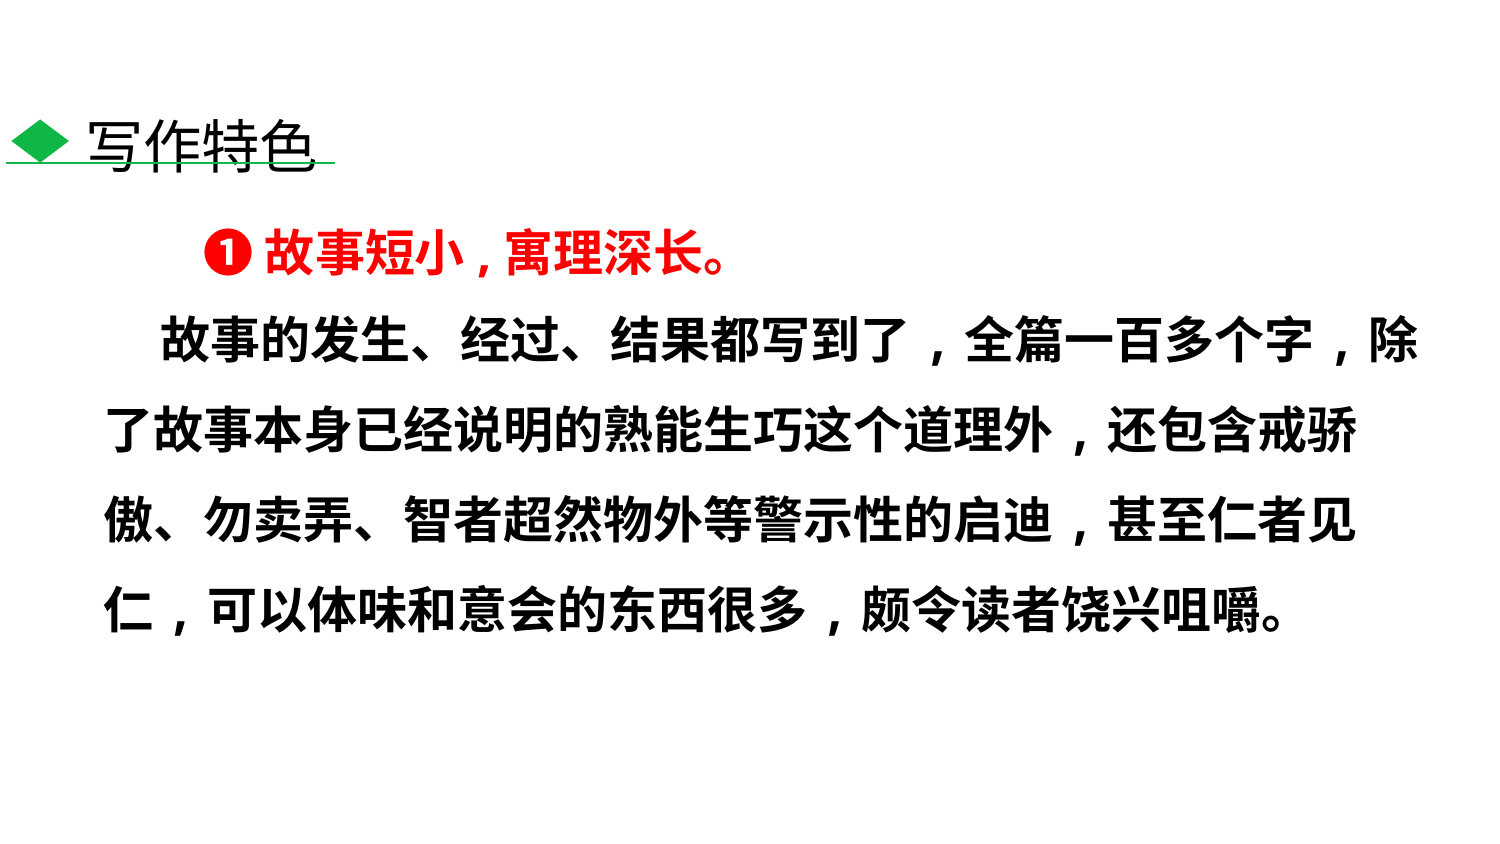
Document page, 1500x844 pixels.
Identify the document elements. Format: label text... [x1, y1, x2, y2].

text_box ❶故事短小,寓理深长。 [188, 214, 857, 270]
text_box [5, 102, 336, 189]
text_box 故事的发生、经过、结果都写到了,全篇一百多个字,除了故事本身已经说明的熟能生巧这个道理外,还包含戒骄傲、勿卖弄、智者超然物外等警示性的启迪,甚至仁者见仁,可以体味和意会的东西很多,颇令读者饶兴咀嚼。 [88, 270, 1447, 646]
